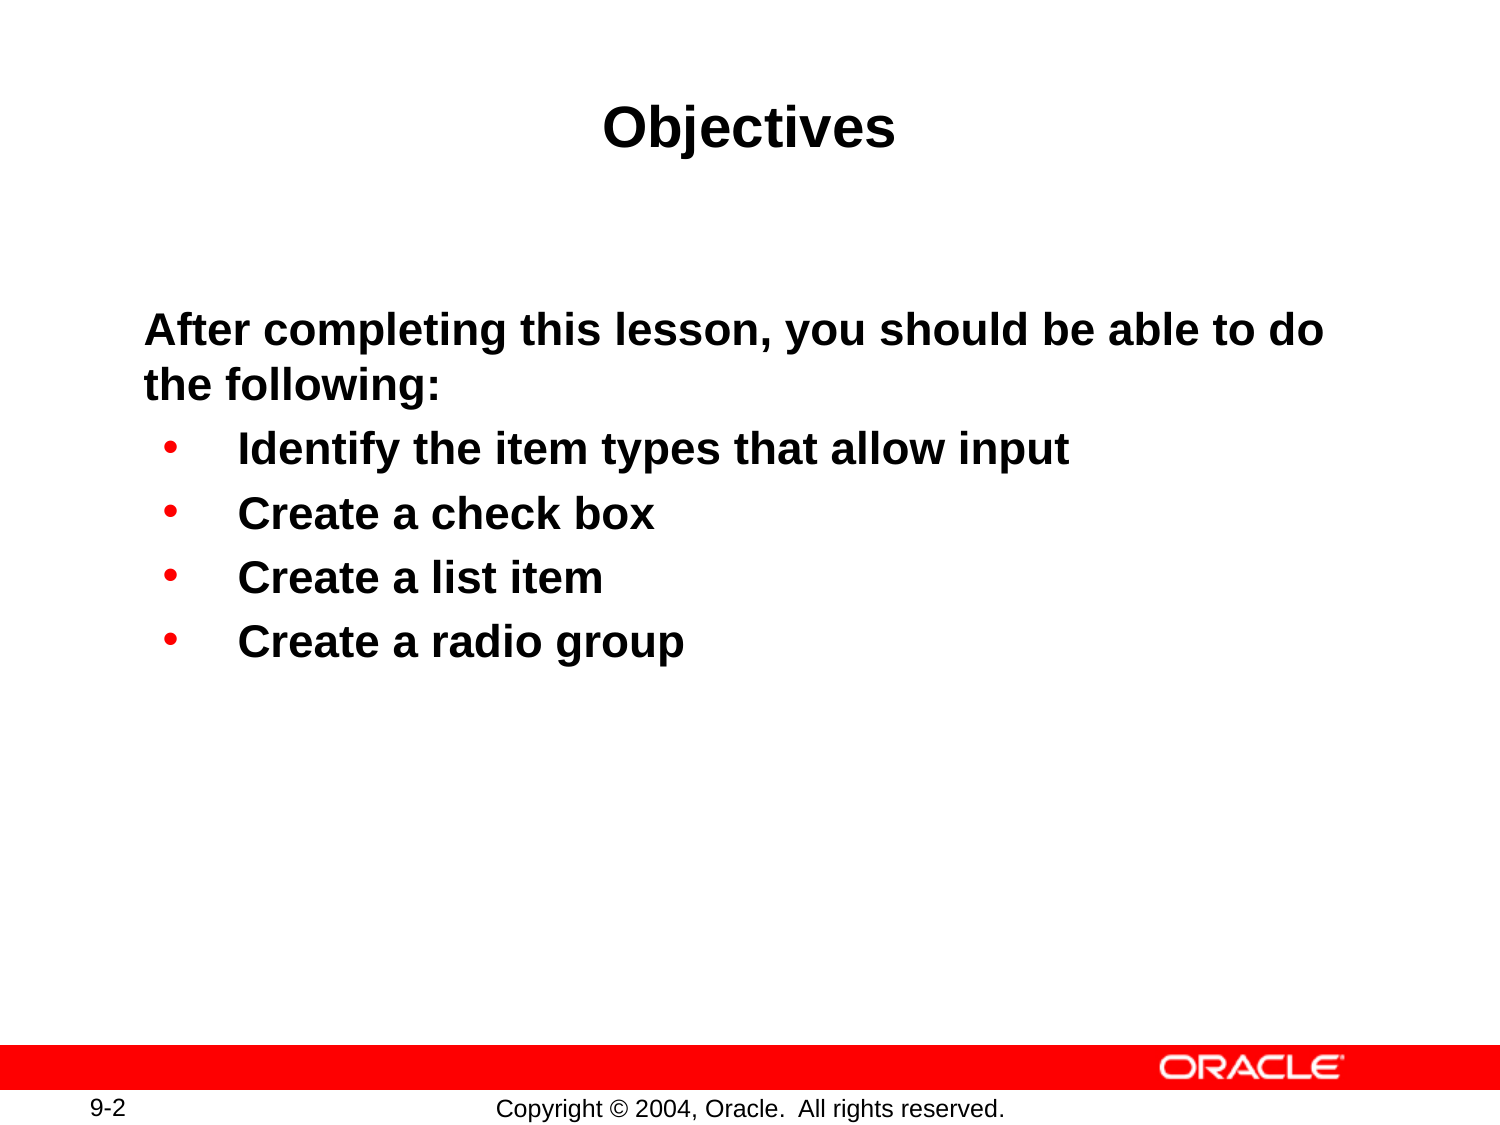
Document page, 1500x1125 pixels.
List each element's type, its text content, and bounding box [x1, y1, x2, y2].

list After completing this lesson, you should be able to do the following: Identify the item types that allow input Create a check box Create a list item Create a radio group [141, 297, 1351, 603]
title Objectives [149, 87, 1351, 232]
